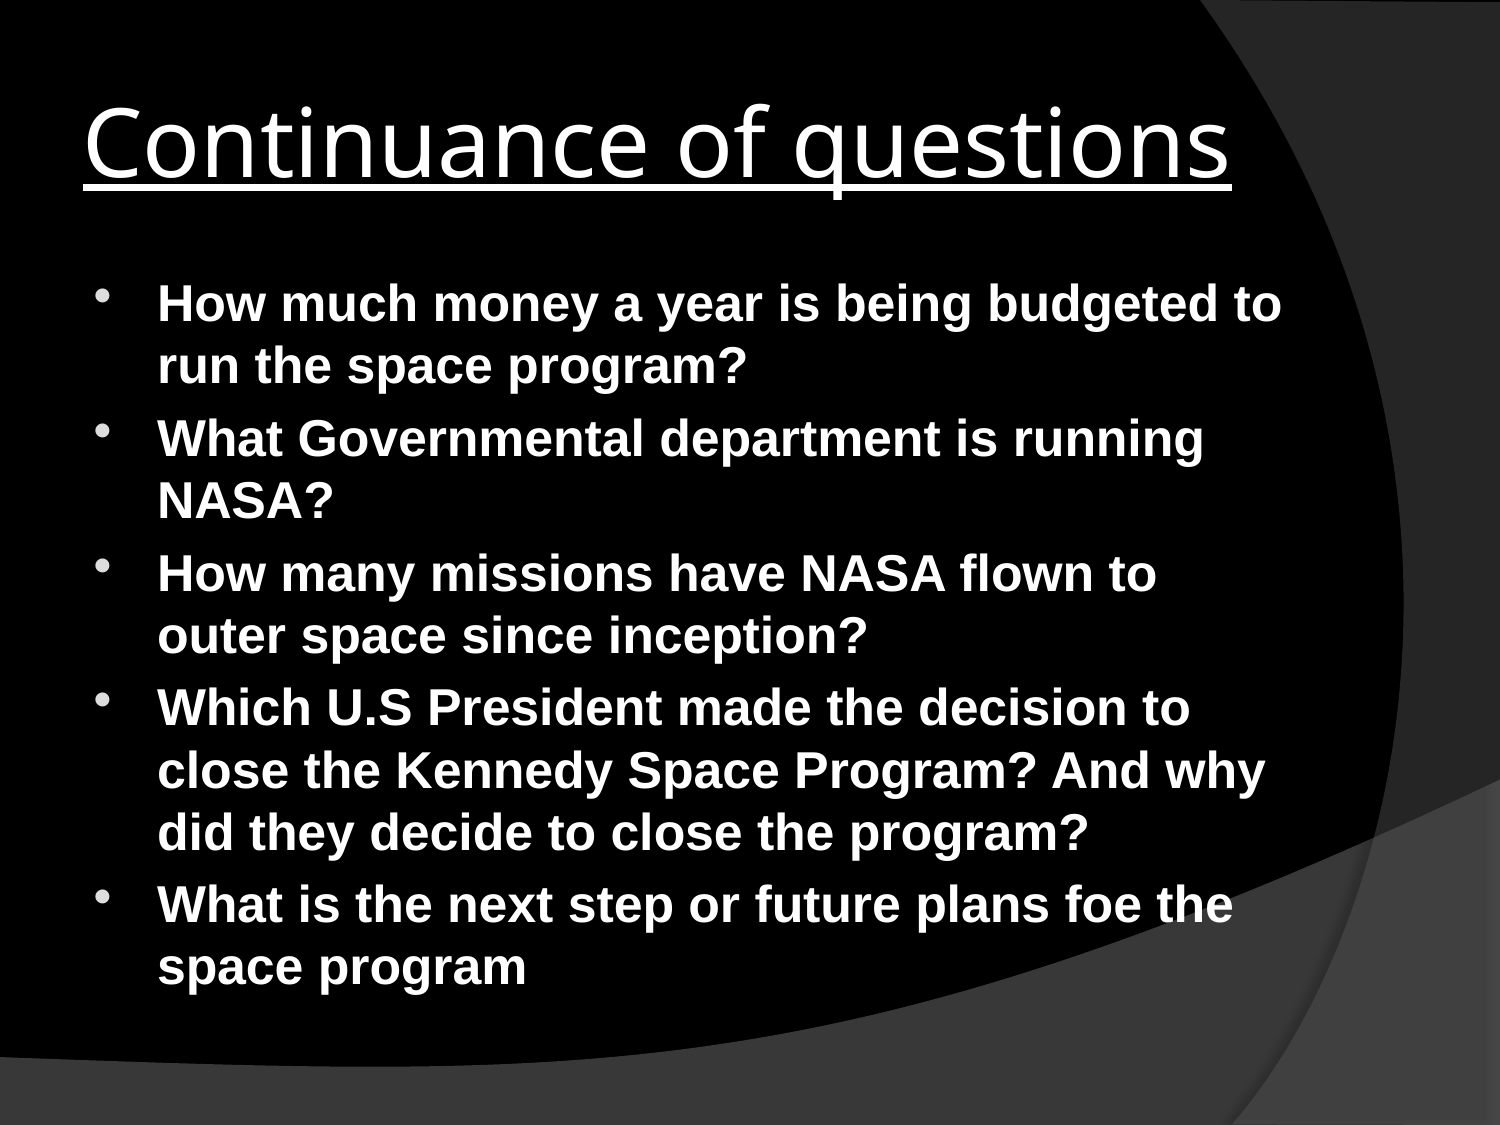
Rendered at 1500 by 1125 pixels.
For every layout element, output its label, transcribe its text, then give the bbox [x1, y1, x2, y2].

list How much money a year is being budgeted to run the space program? What Governmental department is running NASA? How many missions have NASA flown to outer space since inception? Which U.S President made the decision to close the Kennedy Space Program? And why did they decide to close the program? What is the next step or future plans foe the space program [75, 262, 1300, 1005]
title Continuance of questions [75, 45, 1300, 233]
